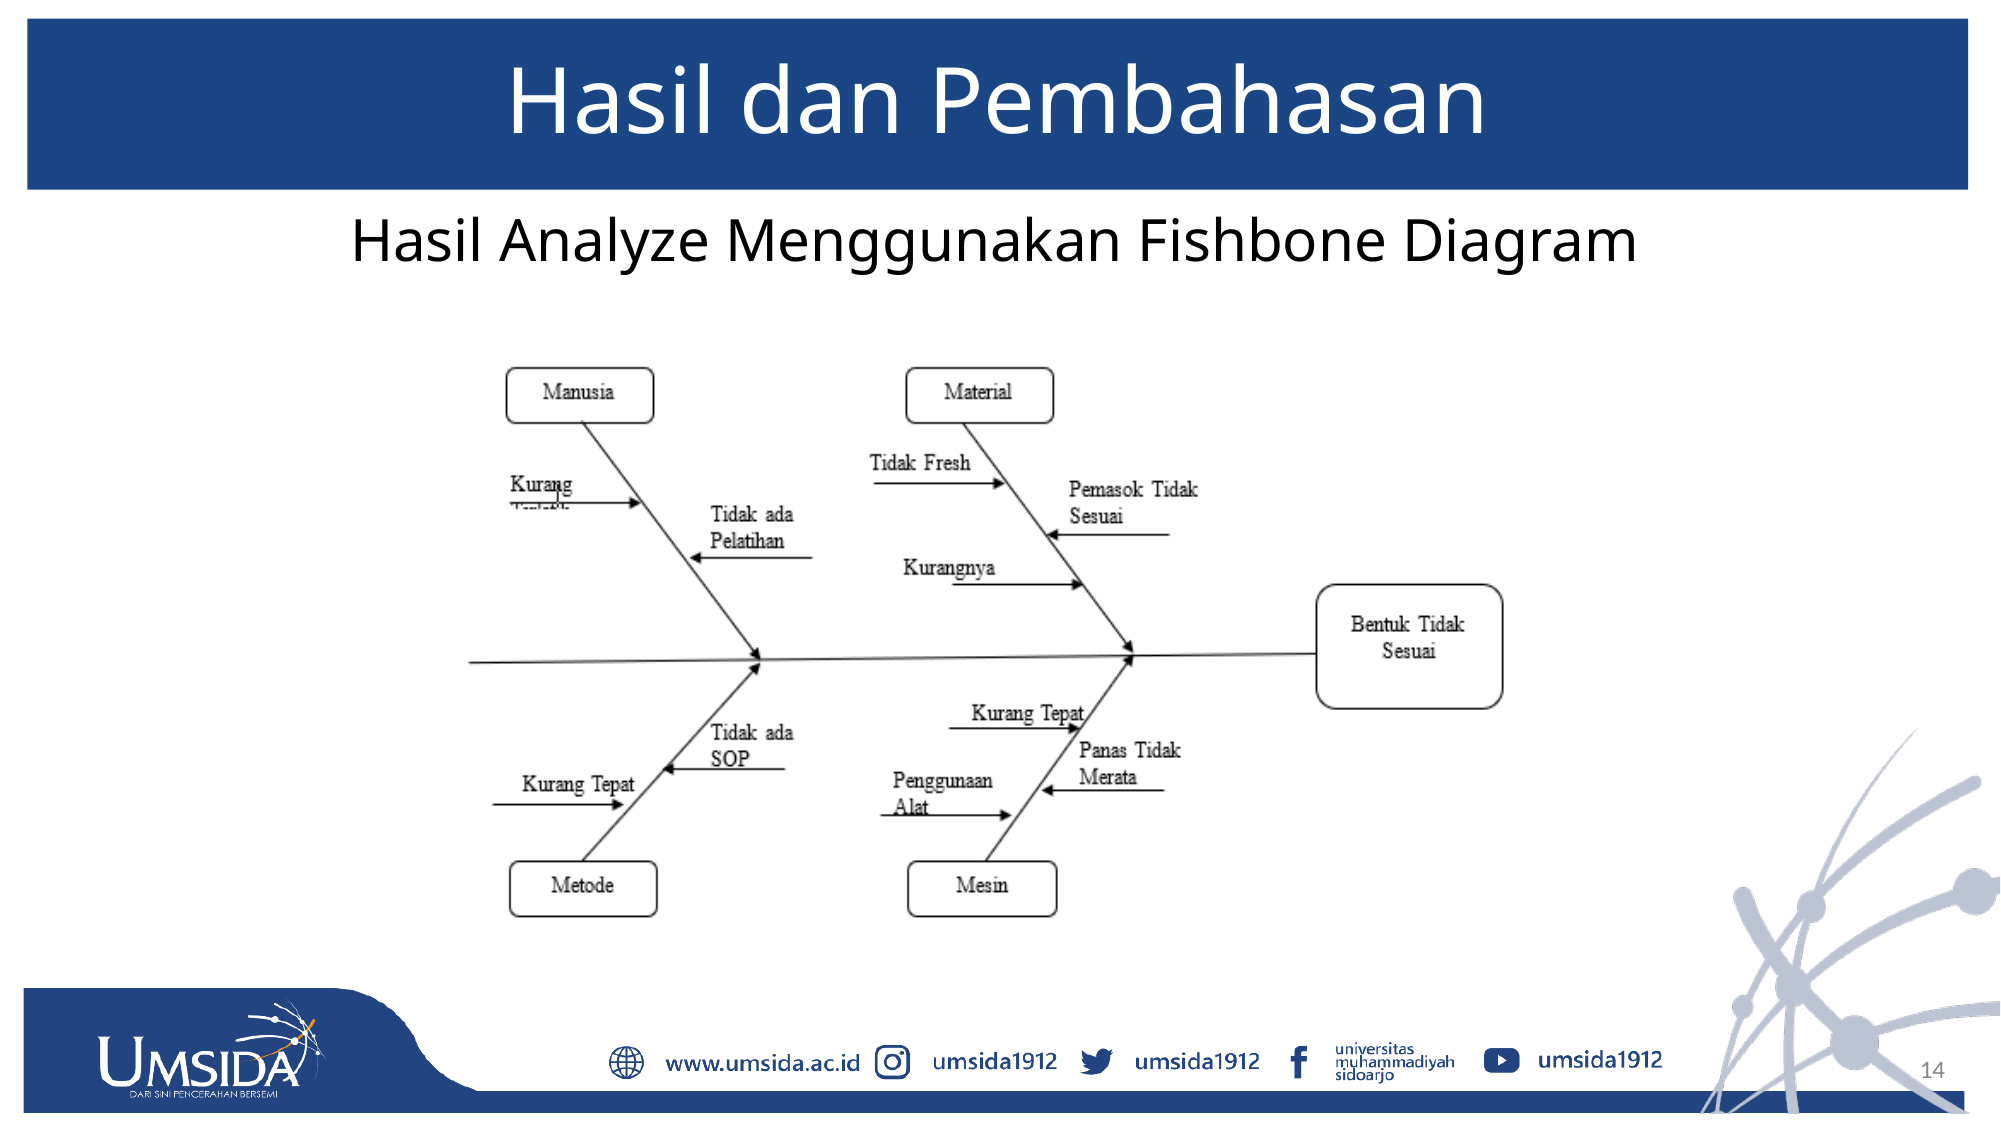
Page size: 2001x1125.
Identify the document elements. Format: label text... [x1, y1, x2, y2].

list Hasil Analyze Menggunakan Fishbone Diagram [27, 203, 1969, 1039]
picture [446, 340, 1518, 949]
title Hasil dan Pembahasan [27, 18, 1969, 190]
picture [23, 51, 2001, 1114]
